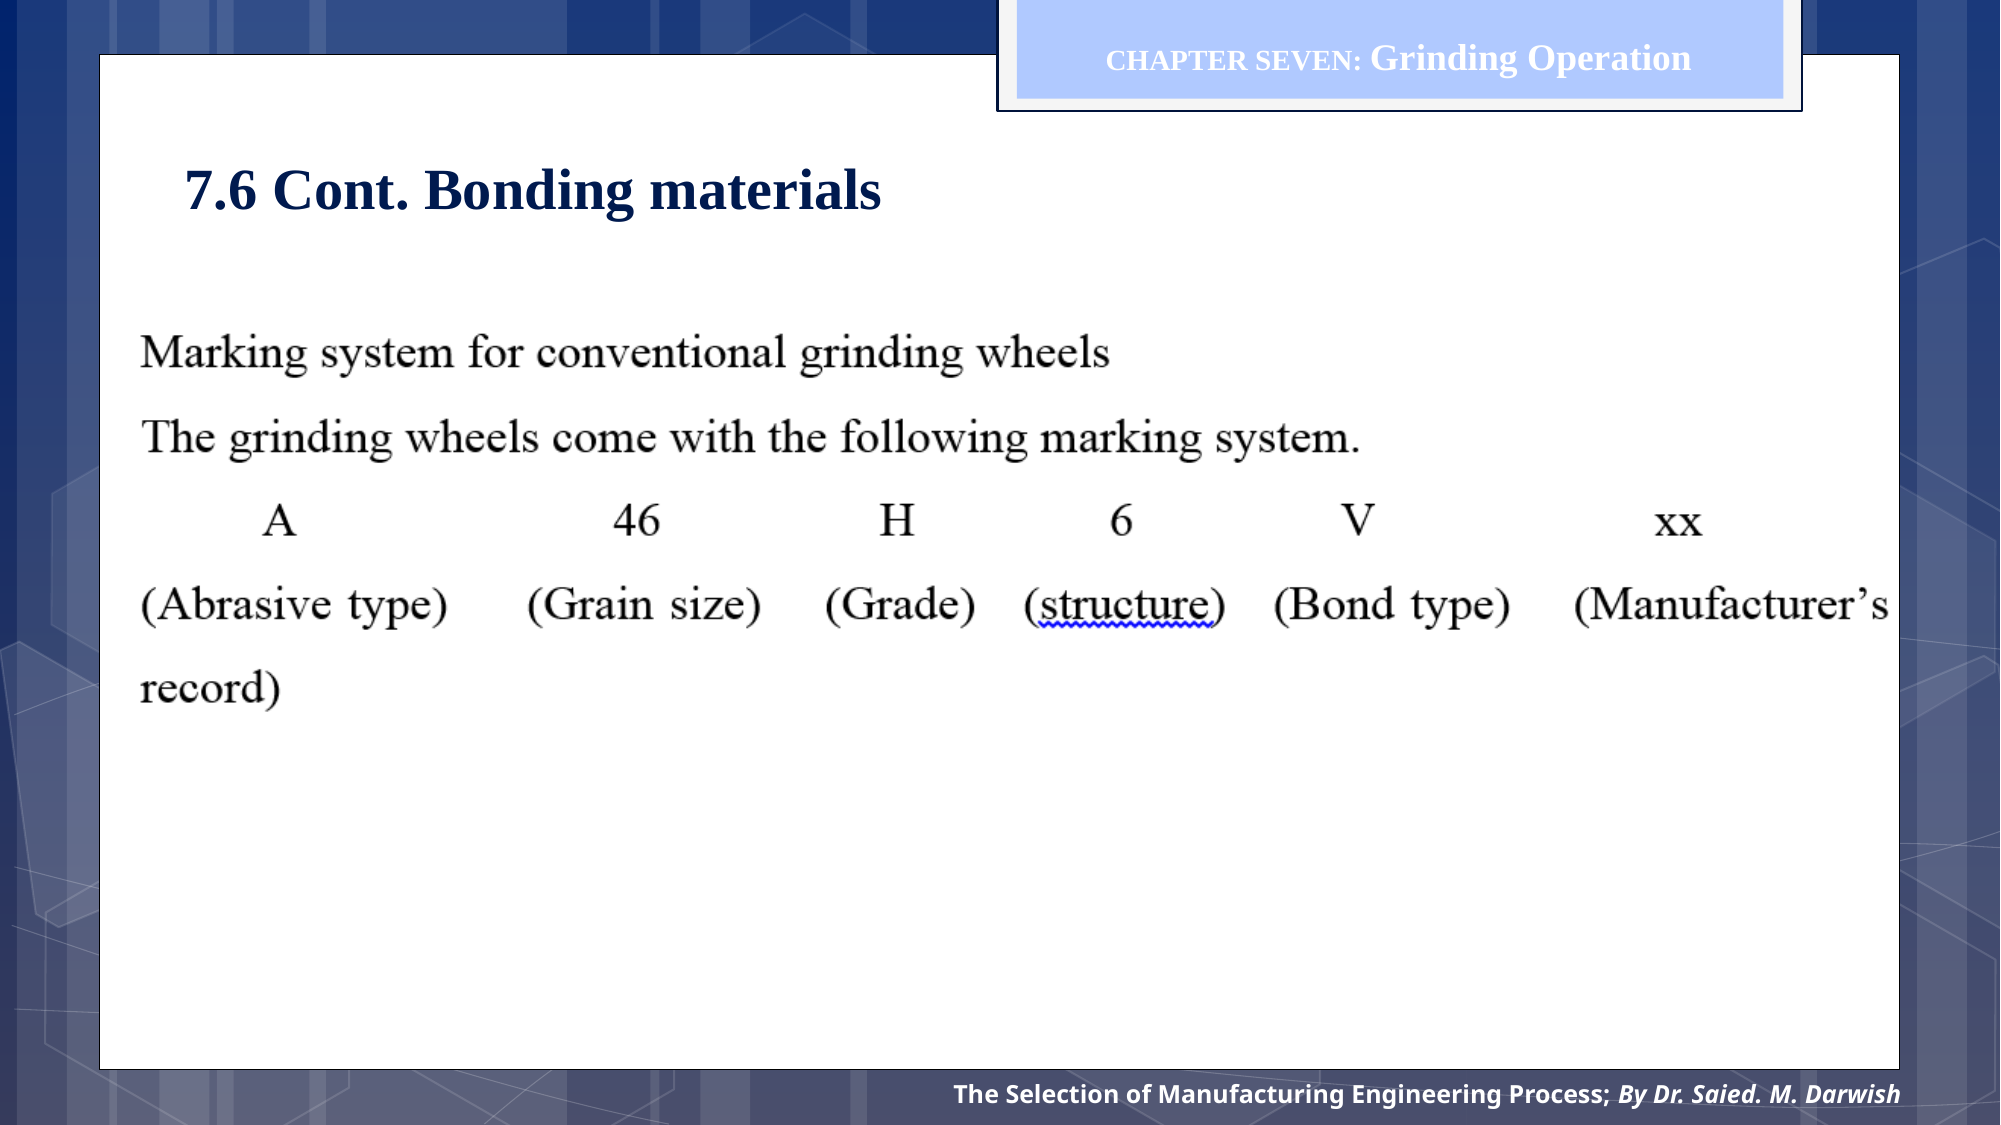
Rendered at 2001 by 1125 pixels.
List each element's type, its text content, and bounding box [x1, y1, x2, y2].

text_box 7.6 Cont. Bonding materials [169, 124, 1898, 301]
text_box CHAPTER SEVEN: Grinding Operation [940, 0, 1858, 86]
picture [116, 302, 1898, 724]
